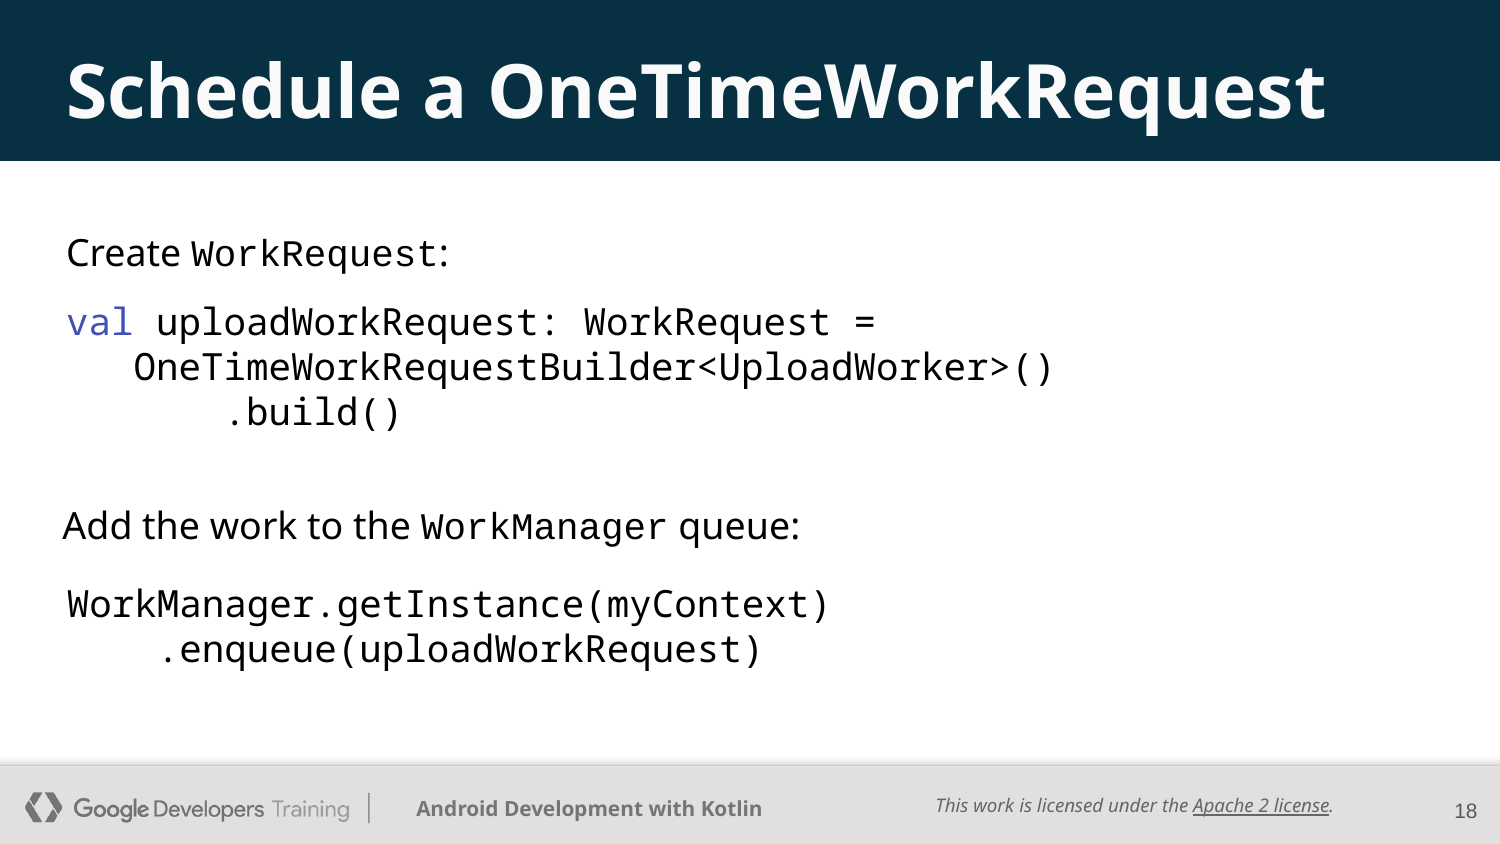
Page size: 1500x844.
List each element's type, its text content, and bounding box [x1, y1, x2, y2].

slide_number ‹#› [1402, 777, 1493, 842]
picture [0, 161, 1500, 844]
title Schedule a OneTimeWorkRequest [51, 28, 1449, 122]
text_box WorkManager.getInstance(myContext) .enqueue(uploadWorkRequest) [51, 583, 1460, 724]
text_box Add the work to the WorkManager queue: [47, 498, 914, 551]
text_box val uploadWorkRequest: WorkRequest = OneTimeWorkRequestBuilder<UploadWorker>() .build() [51, 282, 1470, 446]
list Create WorkRequest: [51, 214, 1449, 282]
